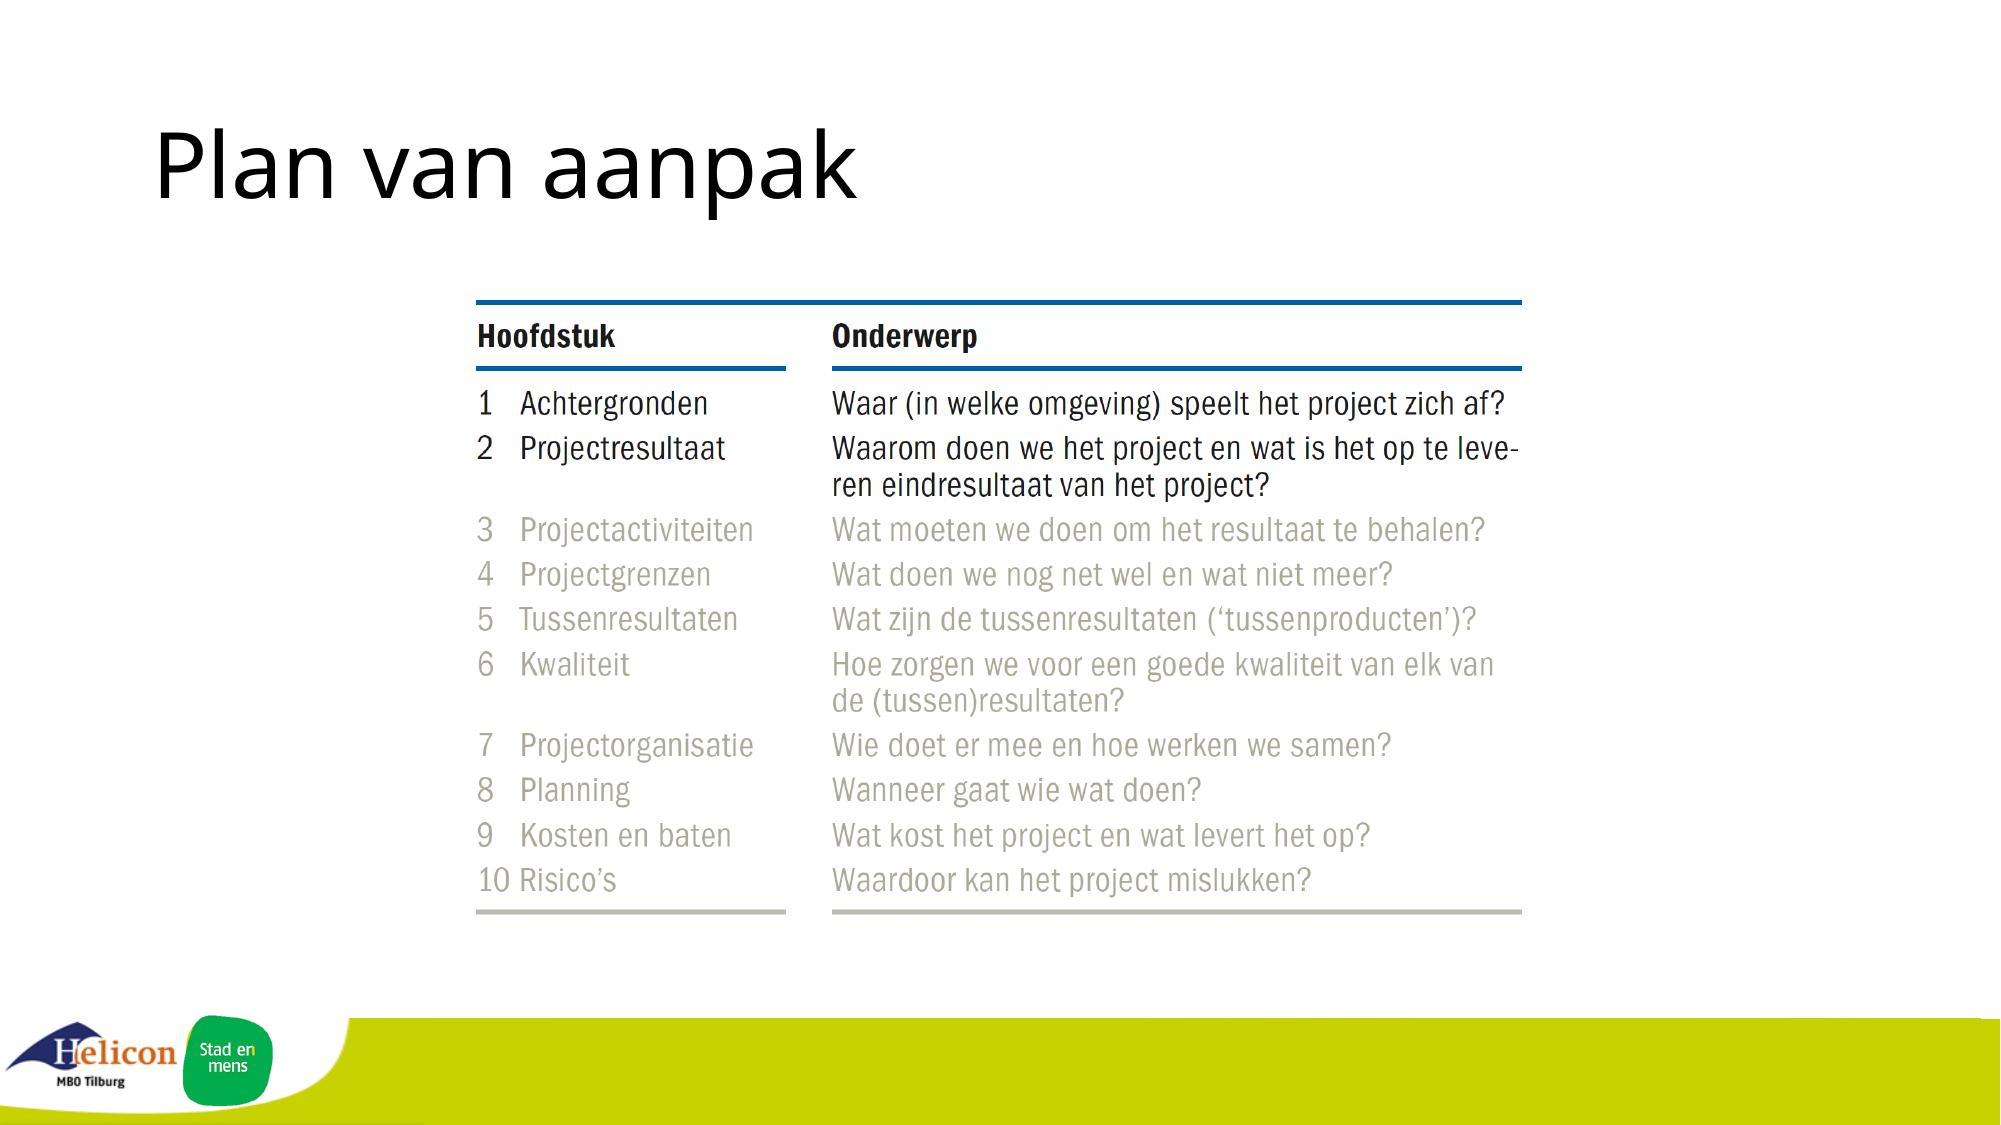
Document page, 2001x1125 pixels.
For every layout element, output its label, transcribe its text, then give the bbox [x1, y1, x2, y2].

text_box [462, 290, 1538, 929]
title Plan van aanpak [137, 59, 1863, 278]
picture [0, 1013, 424, 1125]
